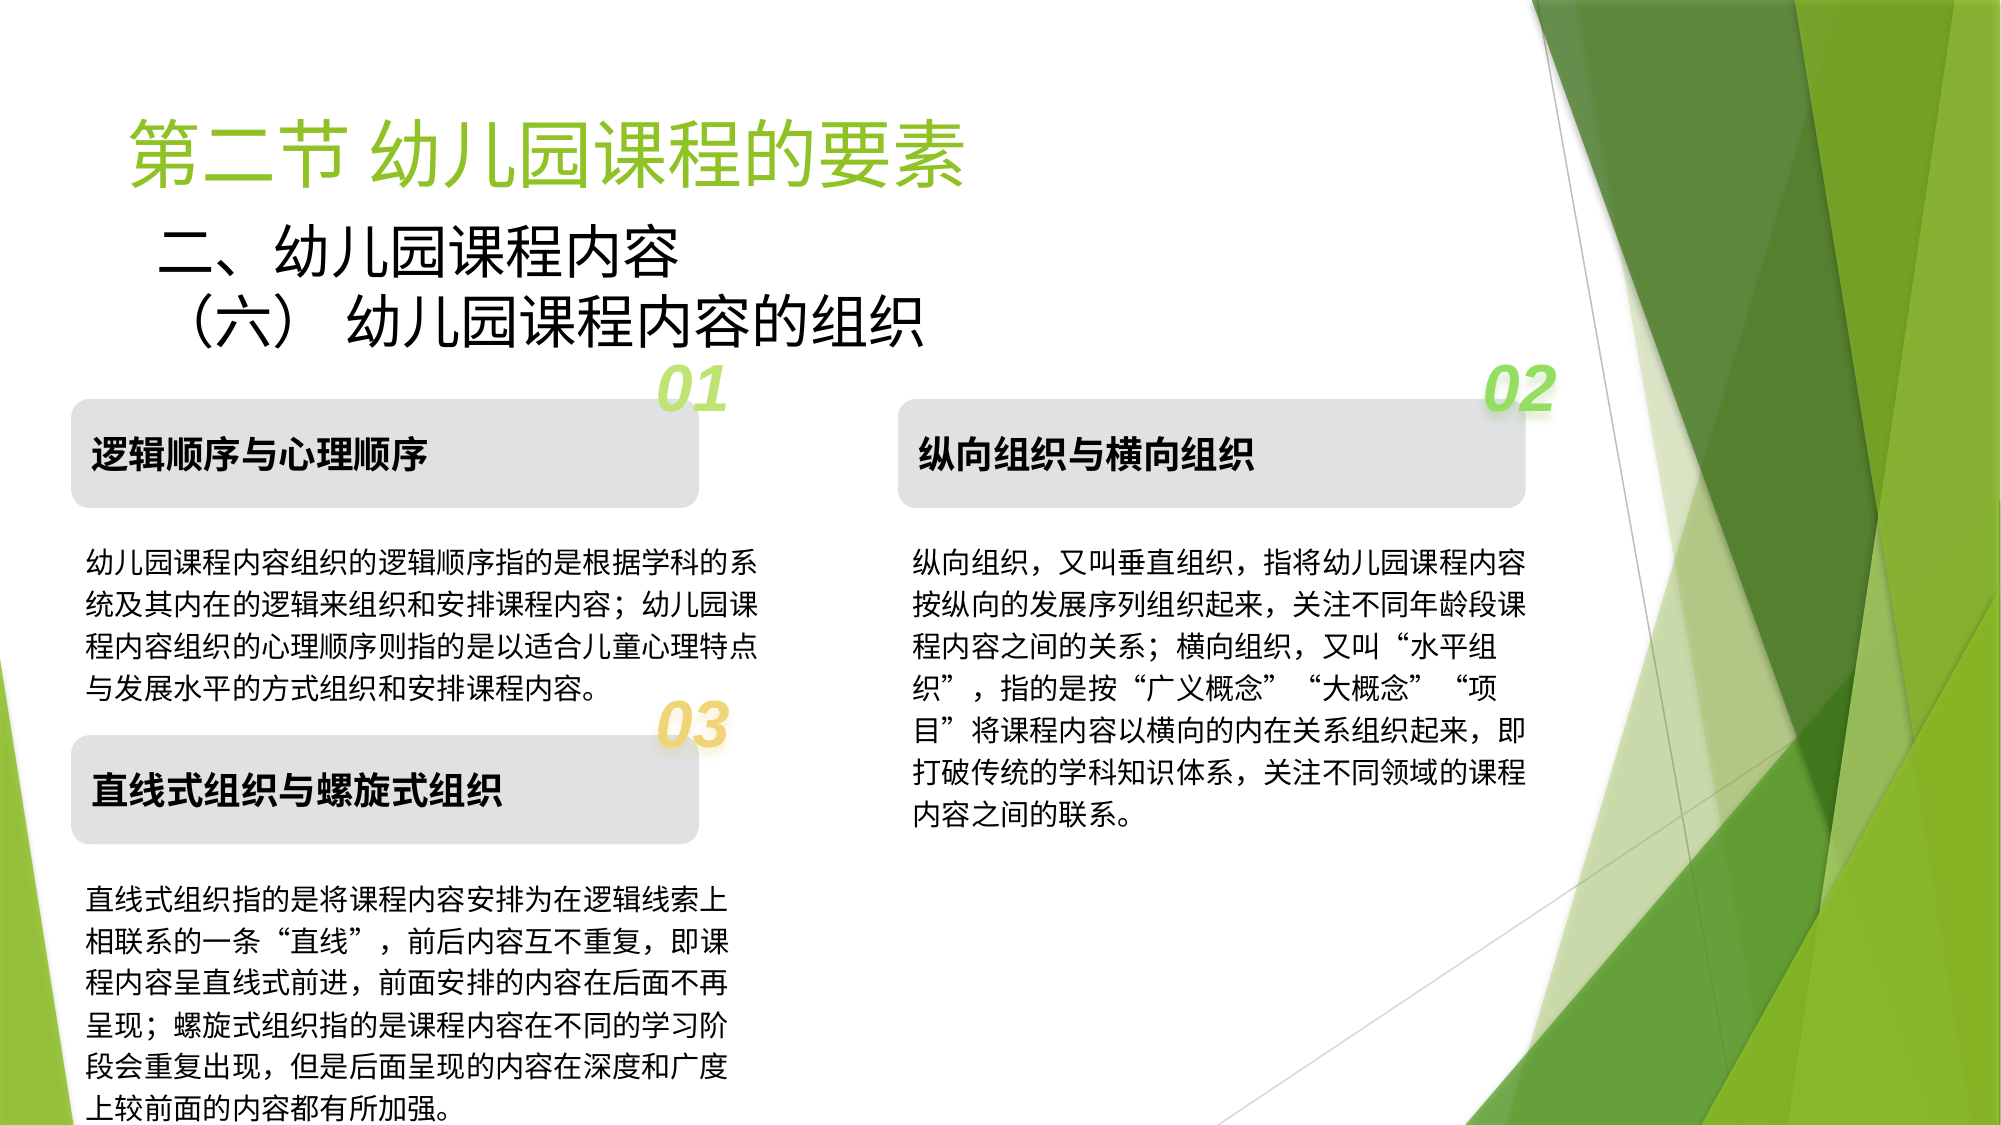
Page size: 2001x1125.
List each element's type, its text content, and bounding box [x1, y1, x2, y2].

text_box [70, 336, 1570, 1125]
title 第二节 幼儿园课程的要素 [111, 99, 1522, 317]
text_box 二、幼儿园课程内容 （六） 幼儿园课程内容的组织 [141, 208, 1451, 336]
